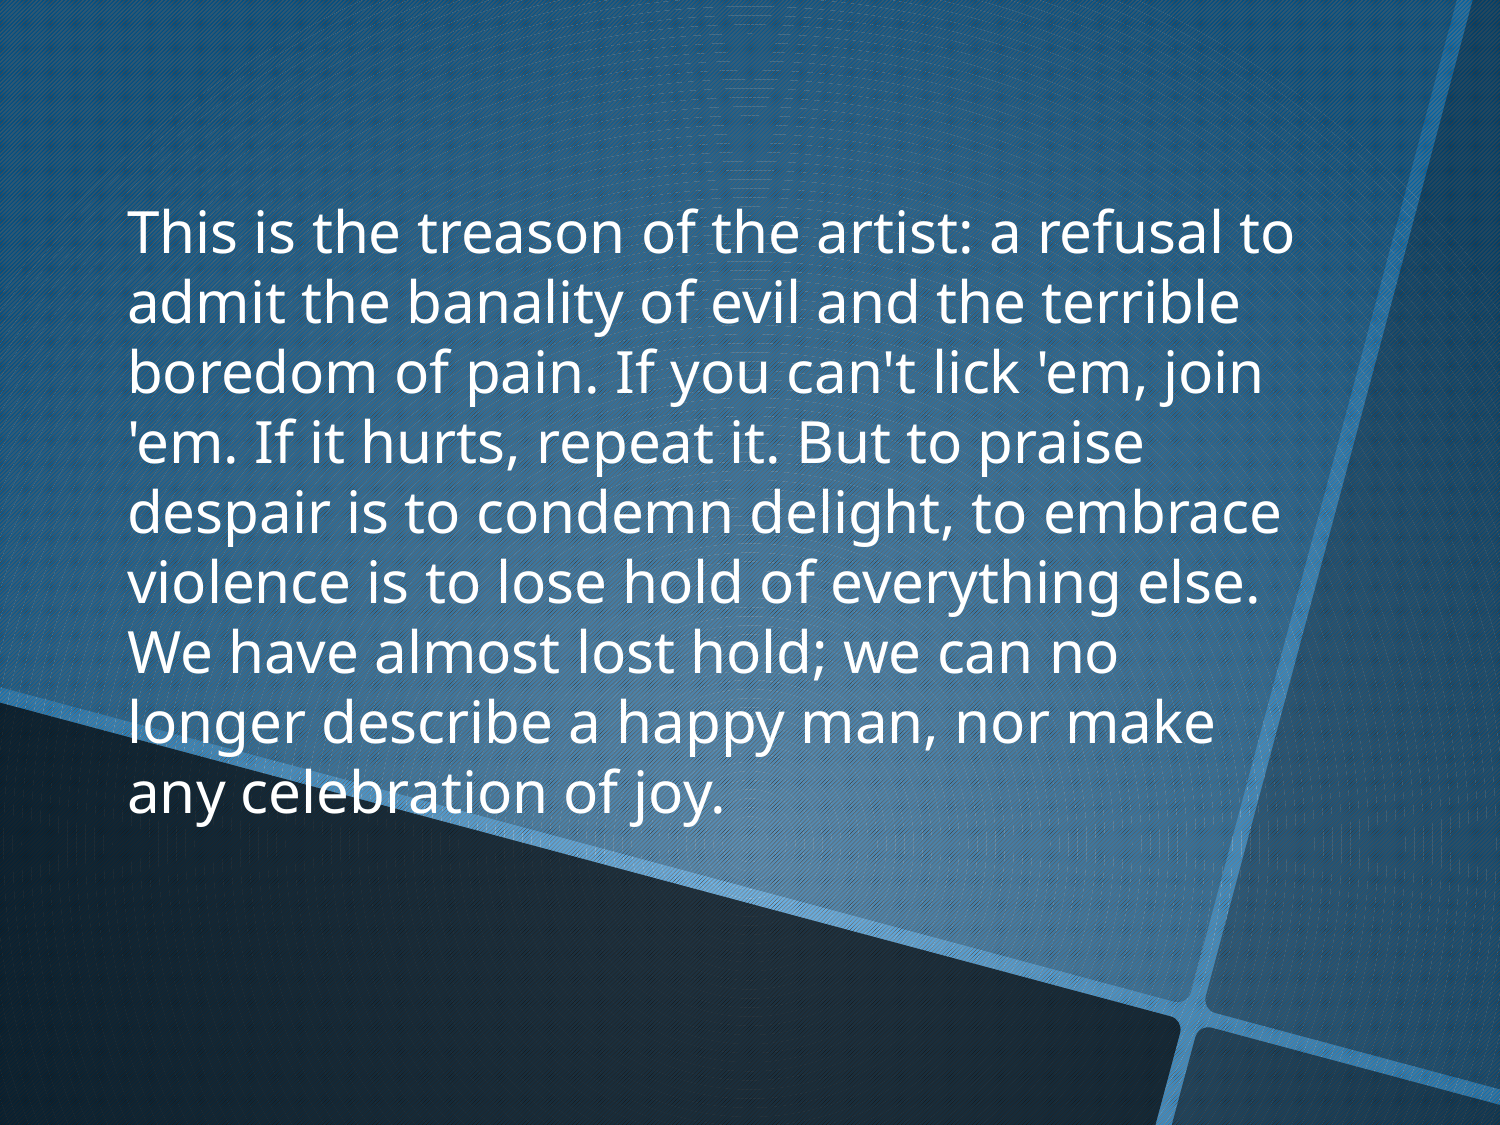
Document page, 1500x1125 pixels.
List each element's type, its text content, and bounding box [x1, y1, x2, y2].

text_box This is the treason of the artist: a refusal to admit the banality of evil and the terrible boredom of pain. If you can't lick 'em, join 'em. If it hurts, repeat it. But to praise despair is to condemn delight, to embrace violence is to lose hold of everything else. We have almost lost hold; we can no longer describe a happy man, nor make any celebration of joy. [112, 187, 1325, 833]
